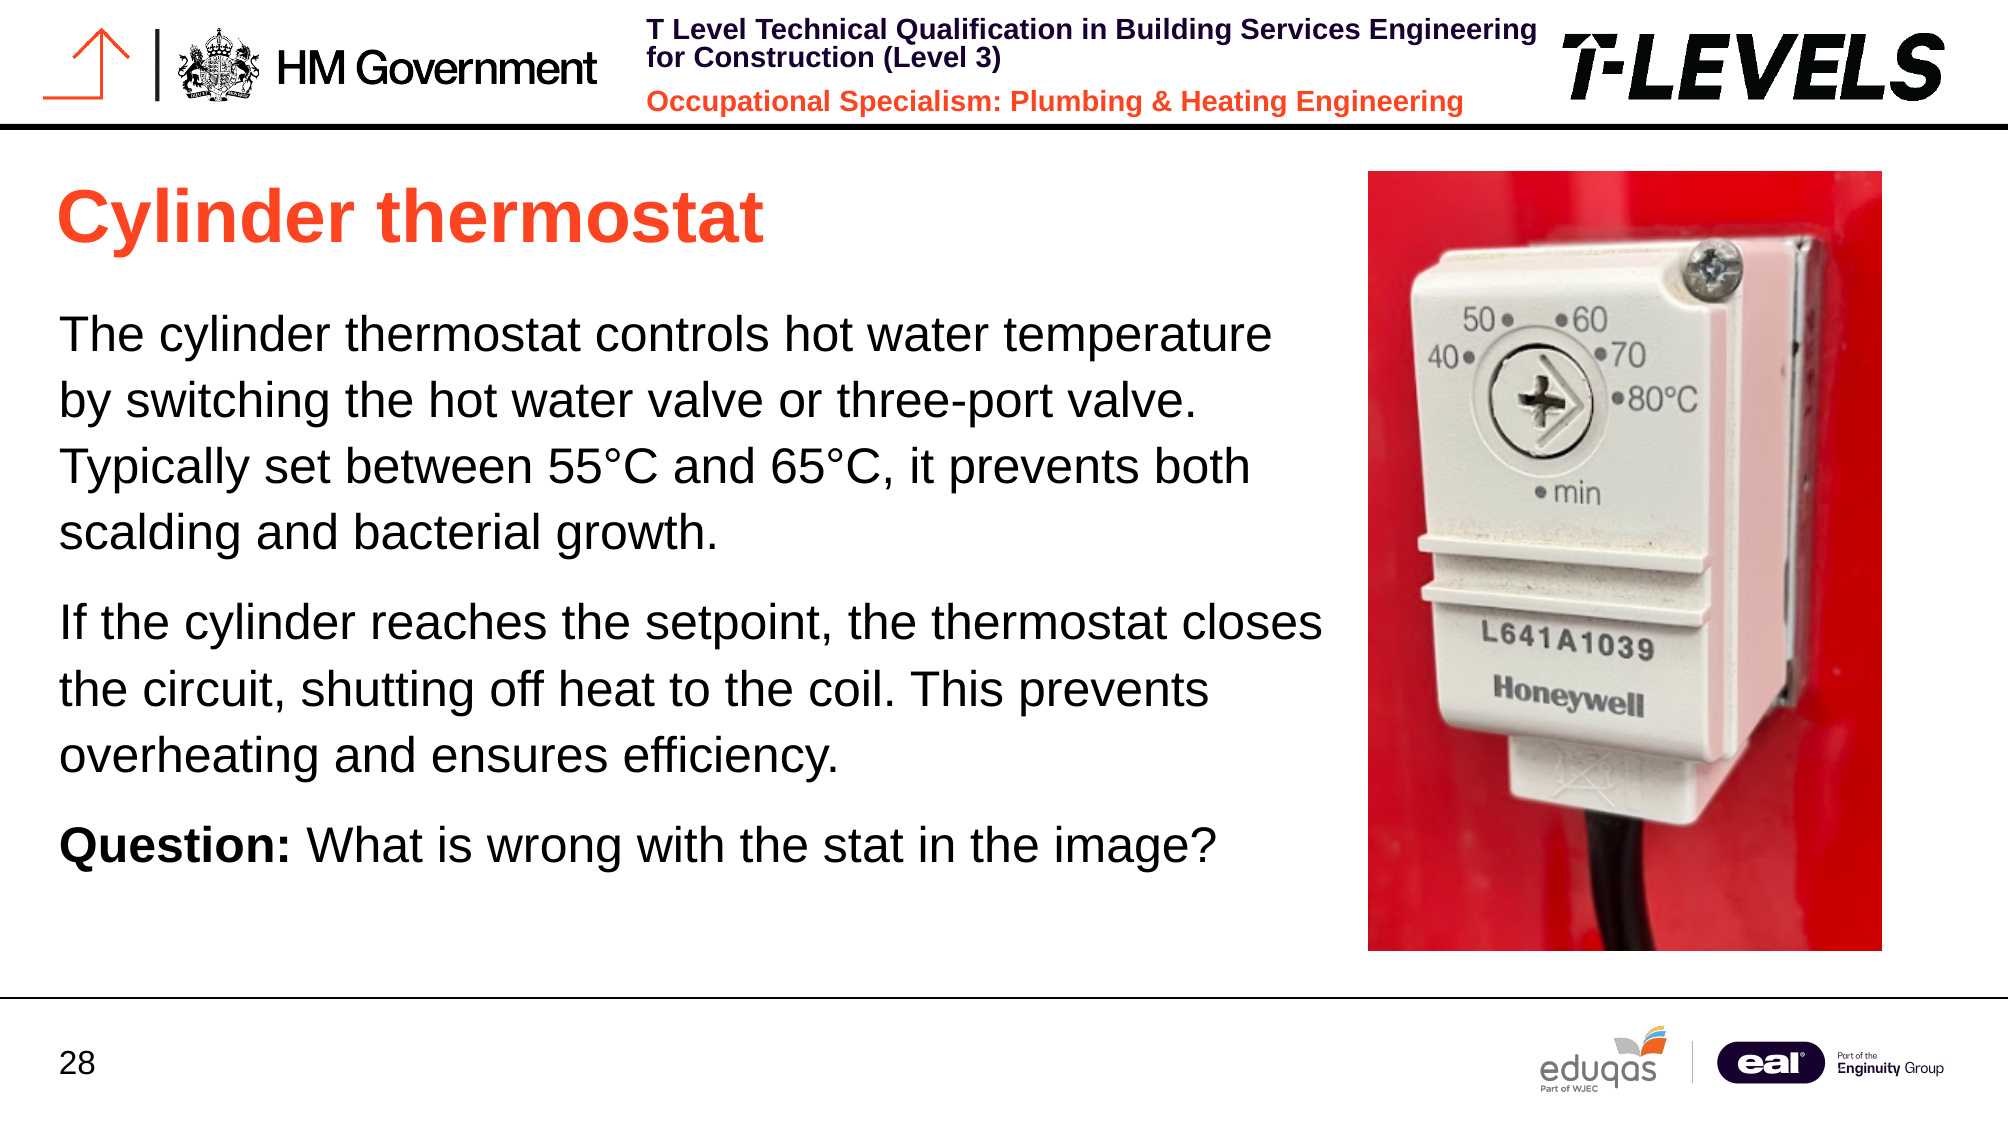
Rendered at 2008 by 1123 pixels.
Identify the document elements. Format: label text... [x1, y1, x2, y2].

title Cylinder thermostat [41, 111, 1949, 314]
picture [38, 27, 136, 100]
picture [1368, 170, 1882, 951]
list The cylinder thermostat controls hot water temperature by switching the hot water valve or three-port valve. Typically set between 55°C and 65°C, it prevents both scalding and bacterial growth. If the cylinder reaches the setpoint, the thermostat closes the circuit, shutting off heat to the coil. This prevents overheating and ensures efficiency. Question: What is wrong with the stat in the image? [59, 295, 1340, 975]
picture [155, 28, 597, 102]
picture [1535, 1021, 1949, 1097]
picture [1543, 25, 1964, 108]
